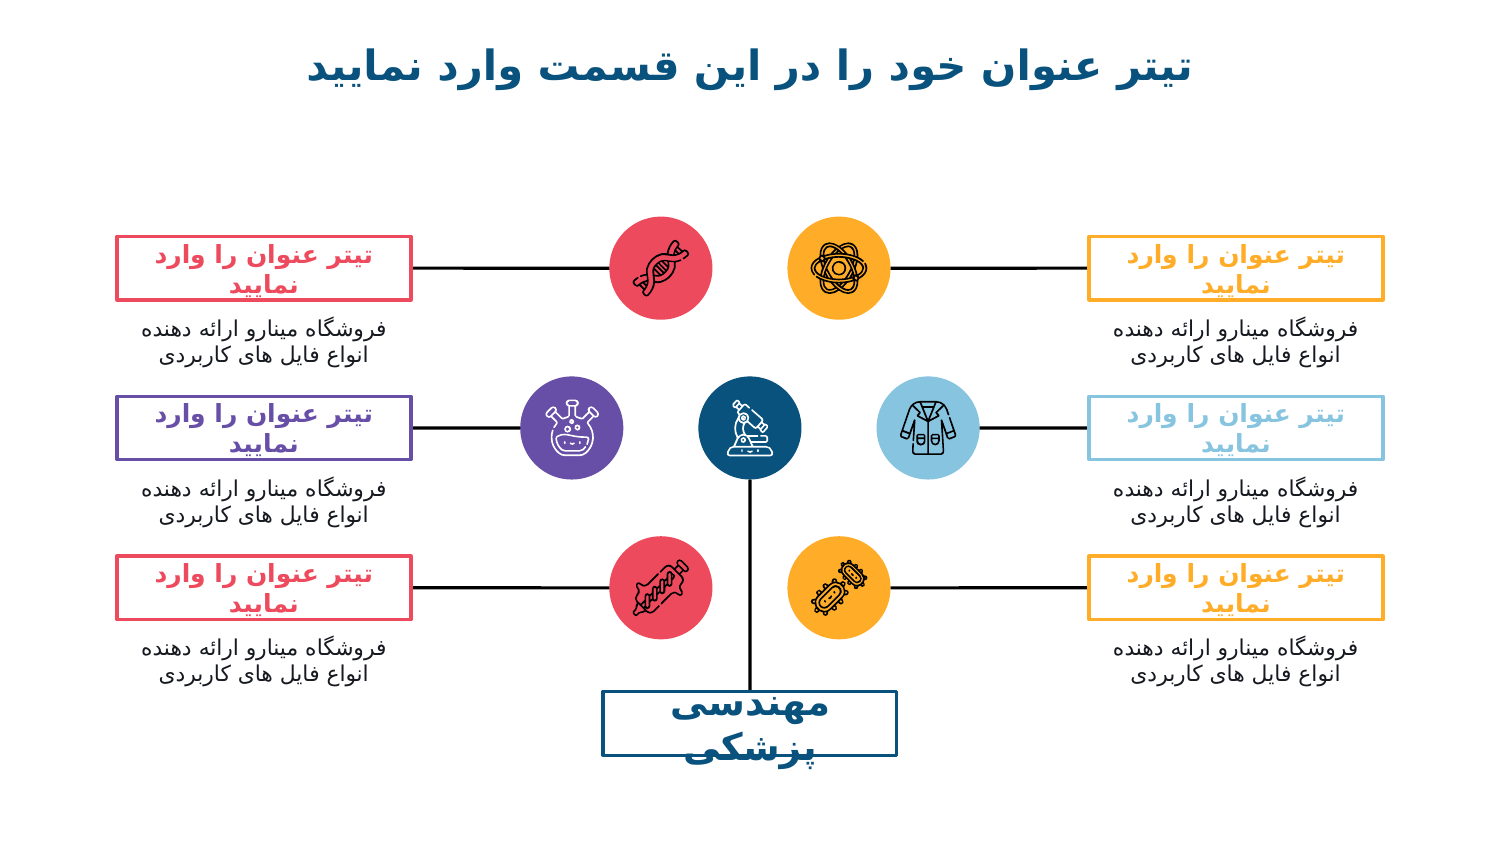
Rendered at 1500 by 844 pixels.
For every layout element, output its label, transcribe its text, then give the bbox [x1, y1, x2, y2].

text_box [410, 216, 1090, 692]
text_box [632, 559, 690, 617]
text_box مهندسی پزشکی [602, 699, 897, 756]
text_box تیتر عنوان خود را در این قسمت وارد نمایید [0, 6, 1500, 96]
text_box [726, 399, 774, 457]
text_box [809, 559, 869, 617]
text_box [543, 399, 600, 457]
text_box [116, 236, 412, 382]
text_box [116, 555, 412, 701]
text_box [1088, 555, 1384, 701]
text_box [116, 395, 412, 542]
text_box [1088, 395, 1384, 542]
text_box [810, 242, 868, 295]
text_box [1088, 236, 1384, 382]
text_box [899, 400, 957, 456]
